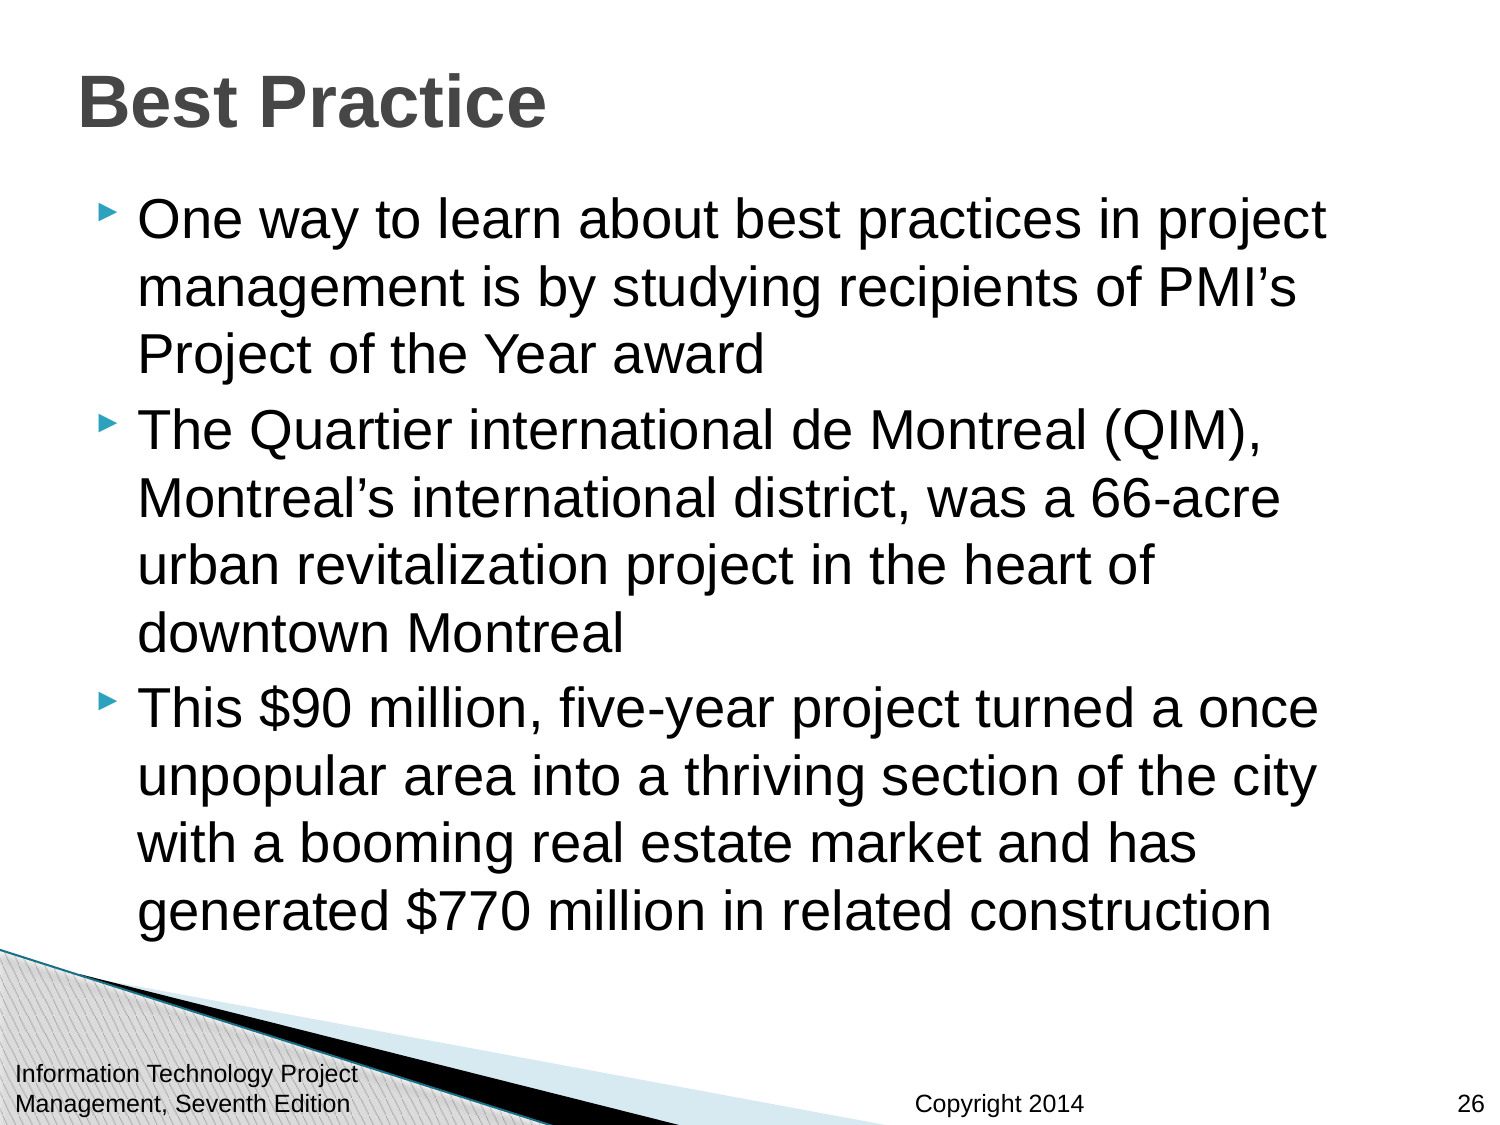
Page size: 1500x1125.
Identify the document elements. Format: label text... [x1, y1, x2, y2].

slide_number 26 [1408, 1065, 1500, 1125]
list One way to learn about best practices in project management is by studying recipients of PMI’s Project of the Year award The Quartier international de Montreal (QIM), Montreal’s international district, was a 66-acre urban revitalization project in the heart of downtown Montreal This $90 million, five-year project turned a once unpopular area into a thriving section of the city with a booming real estate market and has generated $770 million in related construction [62, 174, 1426, 926]
title Best Practice [62, 45, 1425, 150]
footer Information Technology Project Management, Seventh Edition [0, 1065, 425, 1125]
